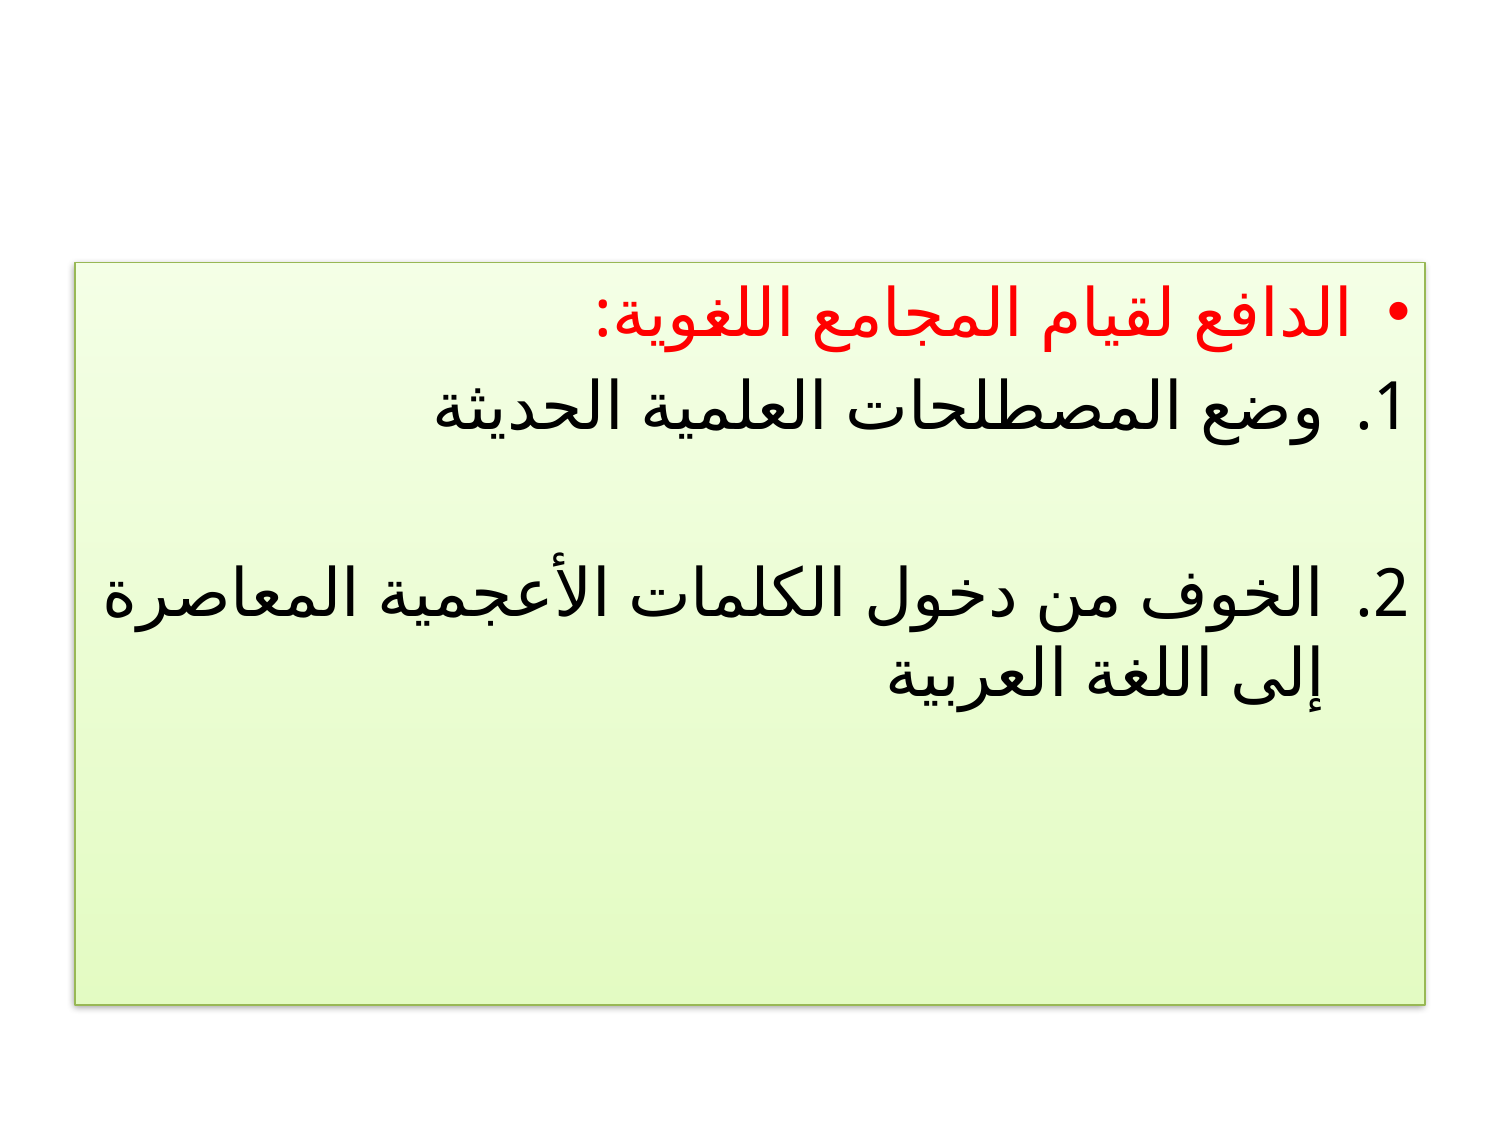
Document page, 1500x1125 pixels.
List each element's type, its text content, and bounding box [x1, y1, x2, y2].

list الدافع لقيام المجامع اللغوية: وضع المصطلحات العلمية الحديثة الخوف من دخول الكلمات الأعجمية المعاصرة إلى اللغة العربية [74, 262, 1426, 1006]
